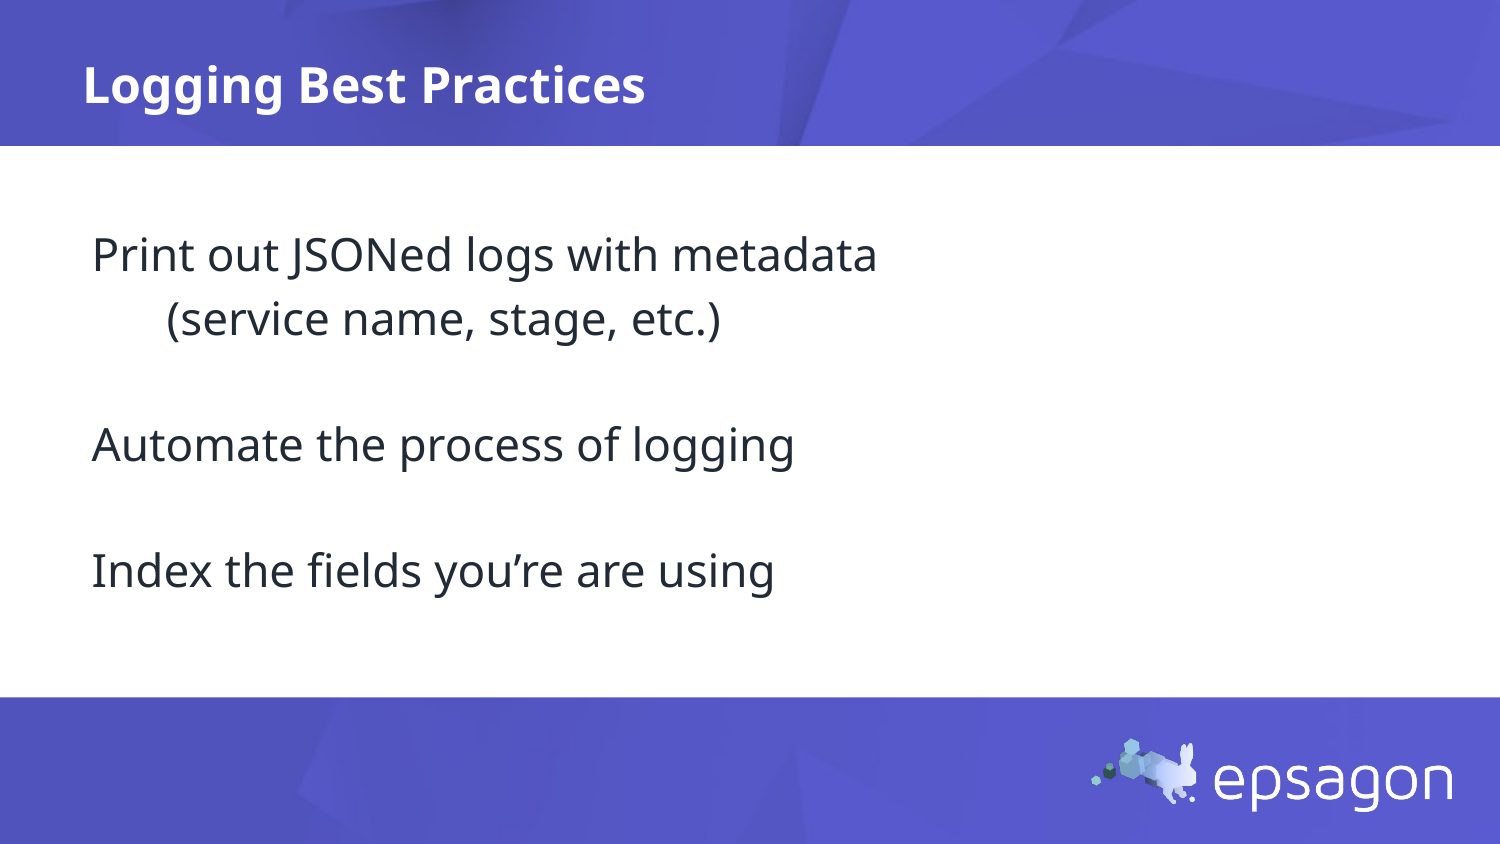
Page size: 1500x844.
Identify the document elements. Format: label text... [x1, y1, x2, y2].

picture [0, 0, 1500, 146]
text_box Print out JSONed logs with metadata (service name, stage, etc.) Automate the process of logging Index the fields you’re are using [76, 210, 1150, 634]
list Logging Best Practices [75, 56, 1299, 125]
picture [0, 698, 1500, 844]
